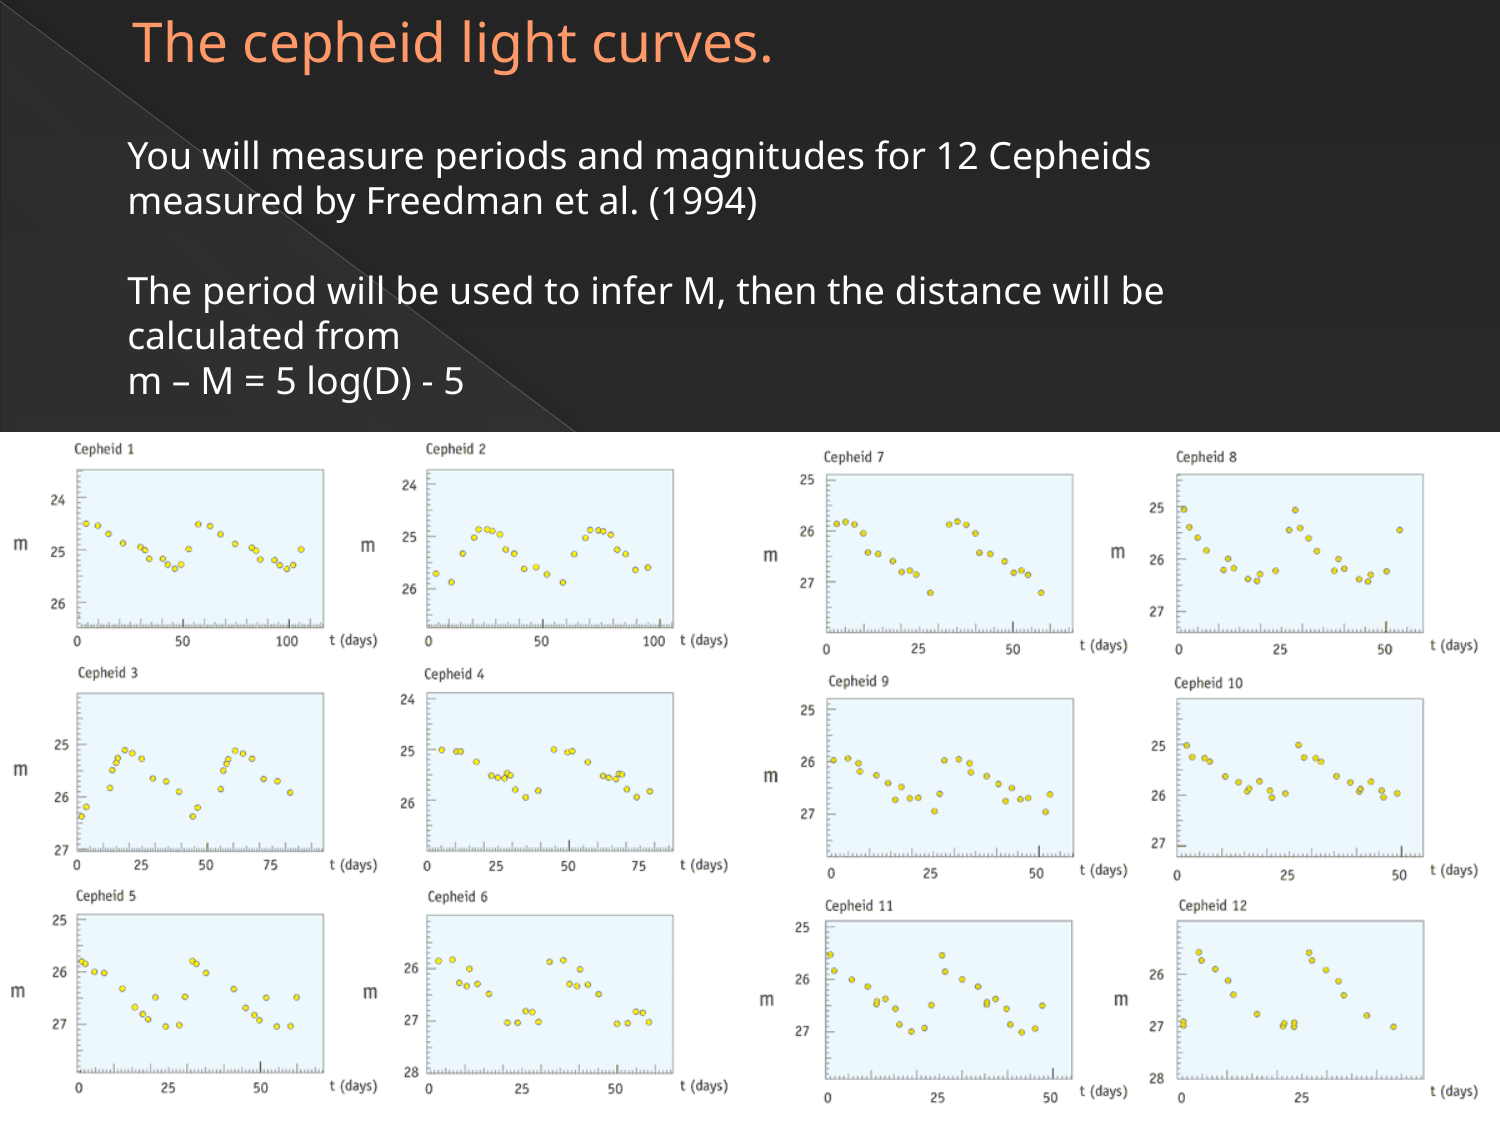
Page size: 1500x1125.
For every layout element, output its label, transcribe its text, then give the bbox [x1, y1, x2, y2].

title The cepheid light curves. [62, 0, 1413, 82]
text_box You will measure periods and magnitudes for 12 Cepheids measured by Freedman et al. (1994) The period will be used to infer M, then the distance will be calculated from m – M = 5 log(D) - 5 [112, 124, 1338, 410]
picture [0, 432, 751, 1125]
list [751, 432, 1500, 1125]
